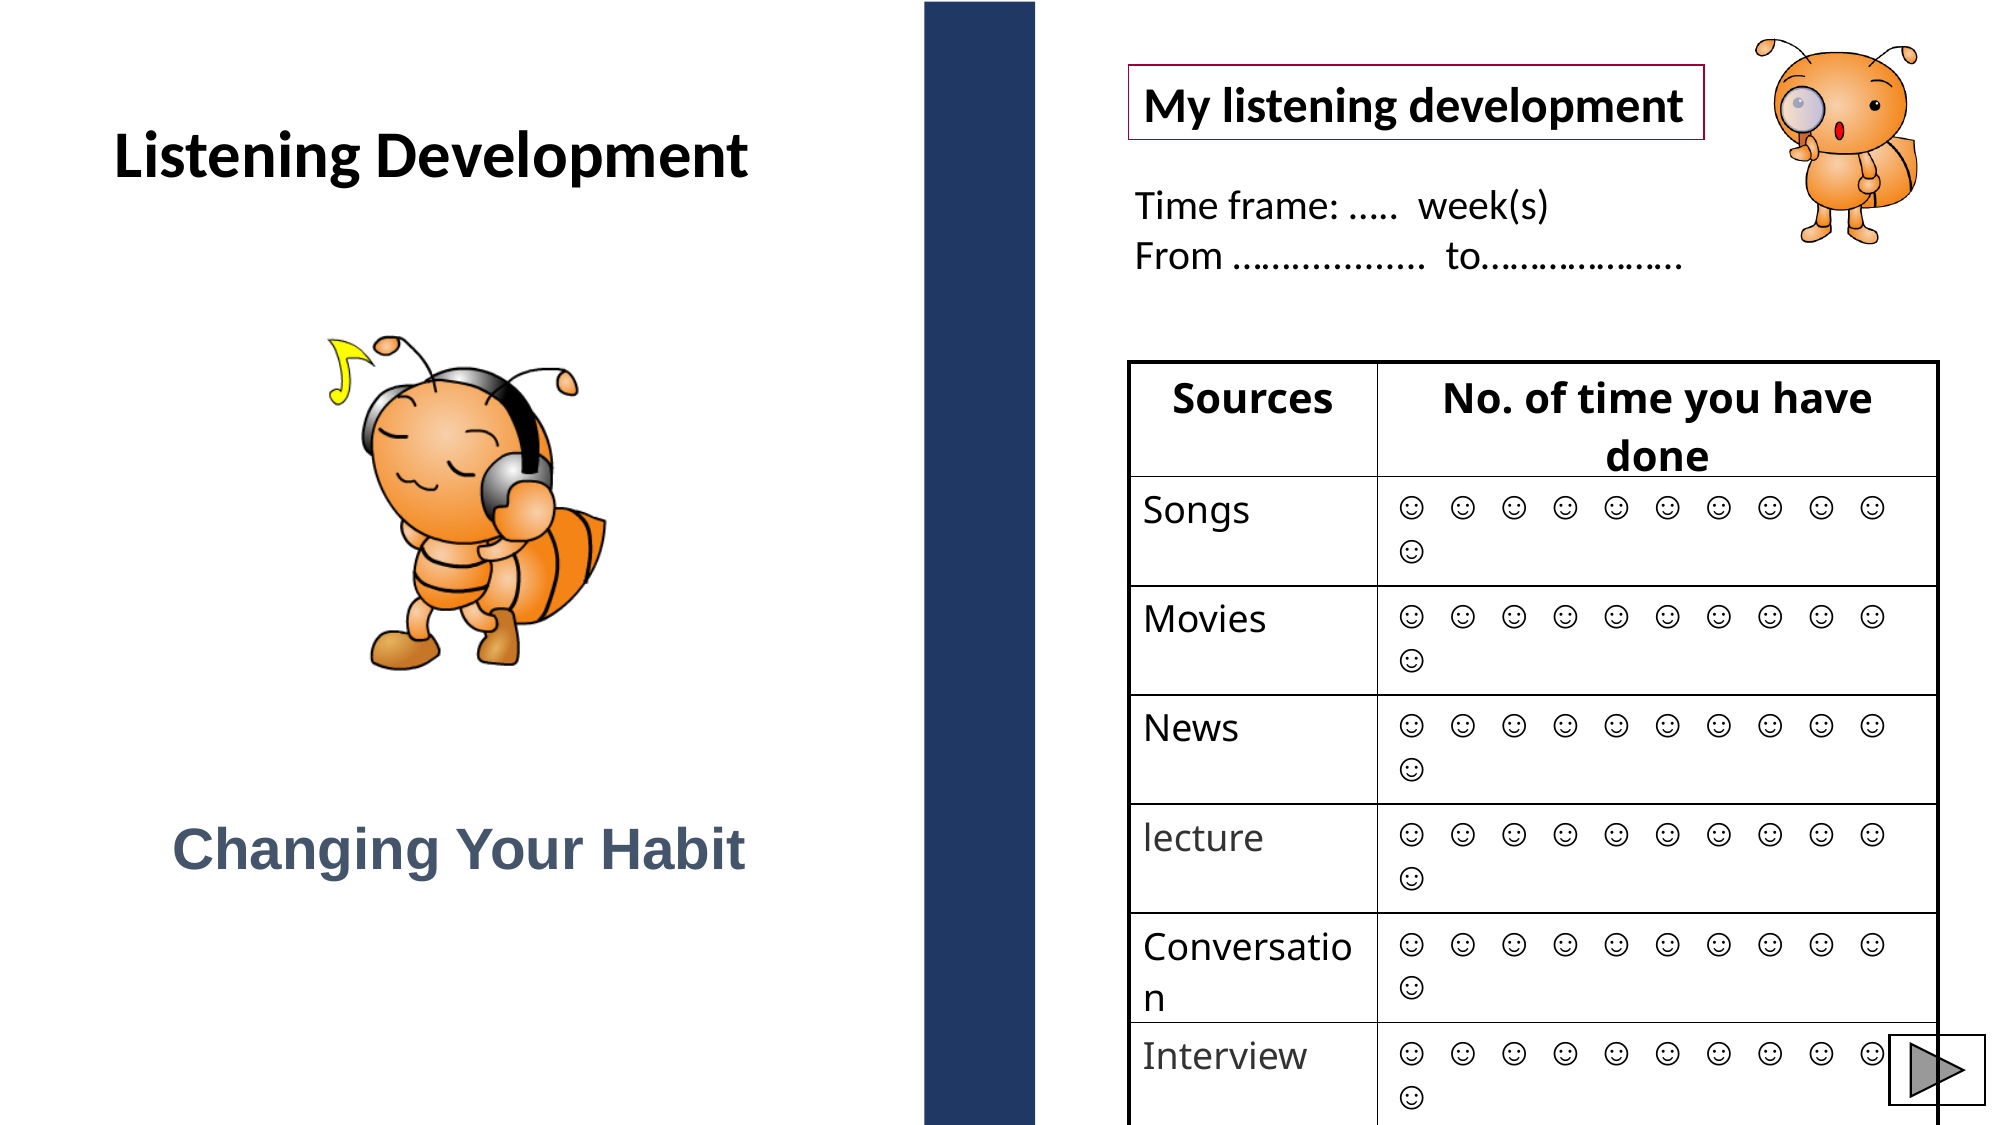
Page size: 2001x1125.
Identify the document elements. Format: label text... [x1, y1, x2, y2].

table_cell ☺ ☺ ☺ ☺ ☺ ☺ ☺ ☺ ☺ ☺ ☺ [1378, 696, 1936, 803]
text_box Time frame: ….. week(s) From ……............. to………………… [1118, 169, 1938, 286]
text_box [1940, 1034, 1986, 1106]
picture [327, 335, 608, 672]
table_cell ☺ ☺ ☺ ☺ ☺ ☺ ☺ ☺ ☺ ☺ ☺ [1378, 587, 1936, 694]
table_cell ☺ ☺ ☺ ☺ ☺ ☺ ☺ ☺ ☺ ☺ ☺ [1378, 914, 1936, 1022]
table_header Sources [1131, 364, 1377, 476]
picture [1755, 38, 1918, 245]
table_cell lecture [1131, 805, 1377, 912]
table_cell Songs [1131, 477, 1377, 585]
table_cell Interview [1131, 1023, 1377, 1125]
text_box Listening Development [70, 102, 795, 199]
table_cell News [1131, 696, 1377, 803]
table_header No. of time you have done [1378, 364, 1936, 476]
table_cell ☺ ☺ ☺ ☺ ☺ ☺ ☺ ☺ ☺ ☺ ☺ [1378, 1023, 1936, 1125]
table_cell Conversation [1131, 914, 1377, 1022]
text_box Changing Your Habit [77, 839, 858, 960]
text_box [923, 1, 1036, 1125]
table_cell ☺ ☺ ☺ ☺ ☺ ☺ ☺ ☺ ☺ ☺ ☺ [1378, 805, 1936, 912]
text_box My listening development [1128, 64, 1705, 140]
table_cell Movies [1131, 587, 1377, 694]
table_cell ☺ ☺ ☺ ☺ ☺ ☺ ☺ ☺ ☺ ☺ ☺ [1378, 477, 1936, 585]
